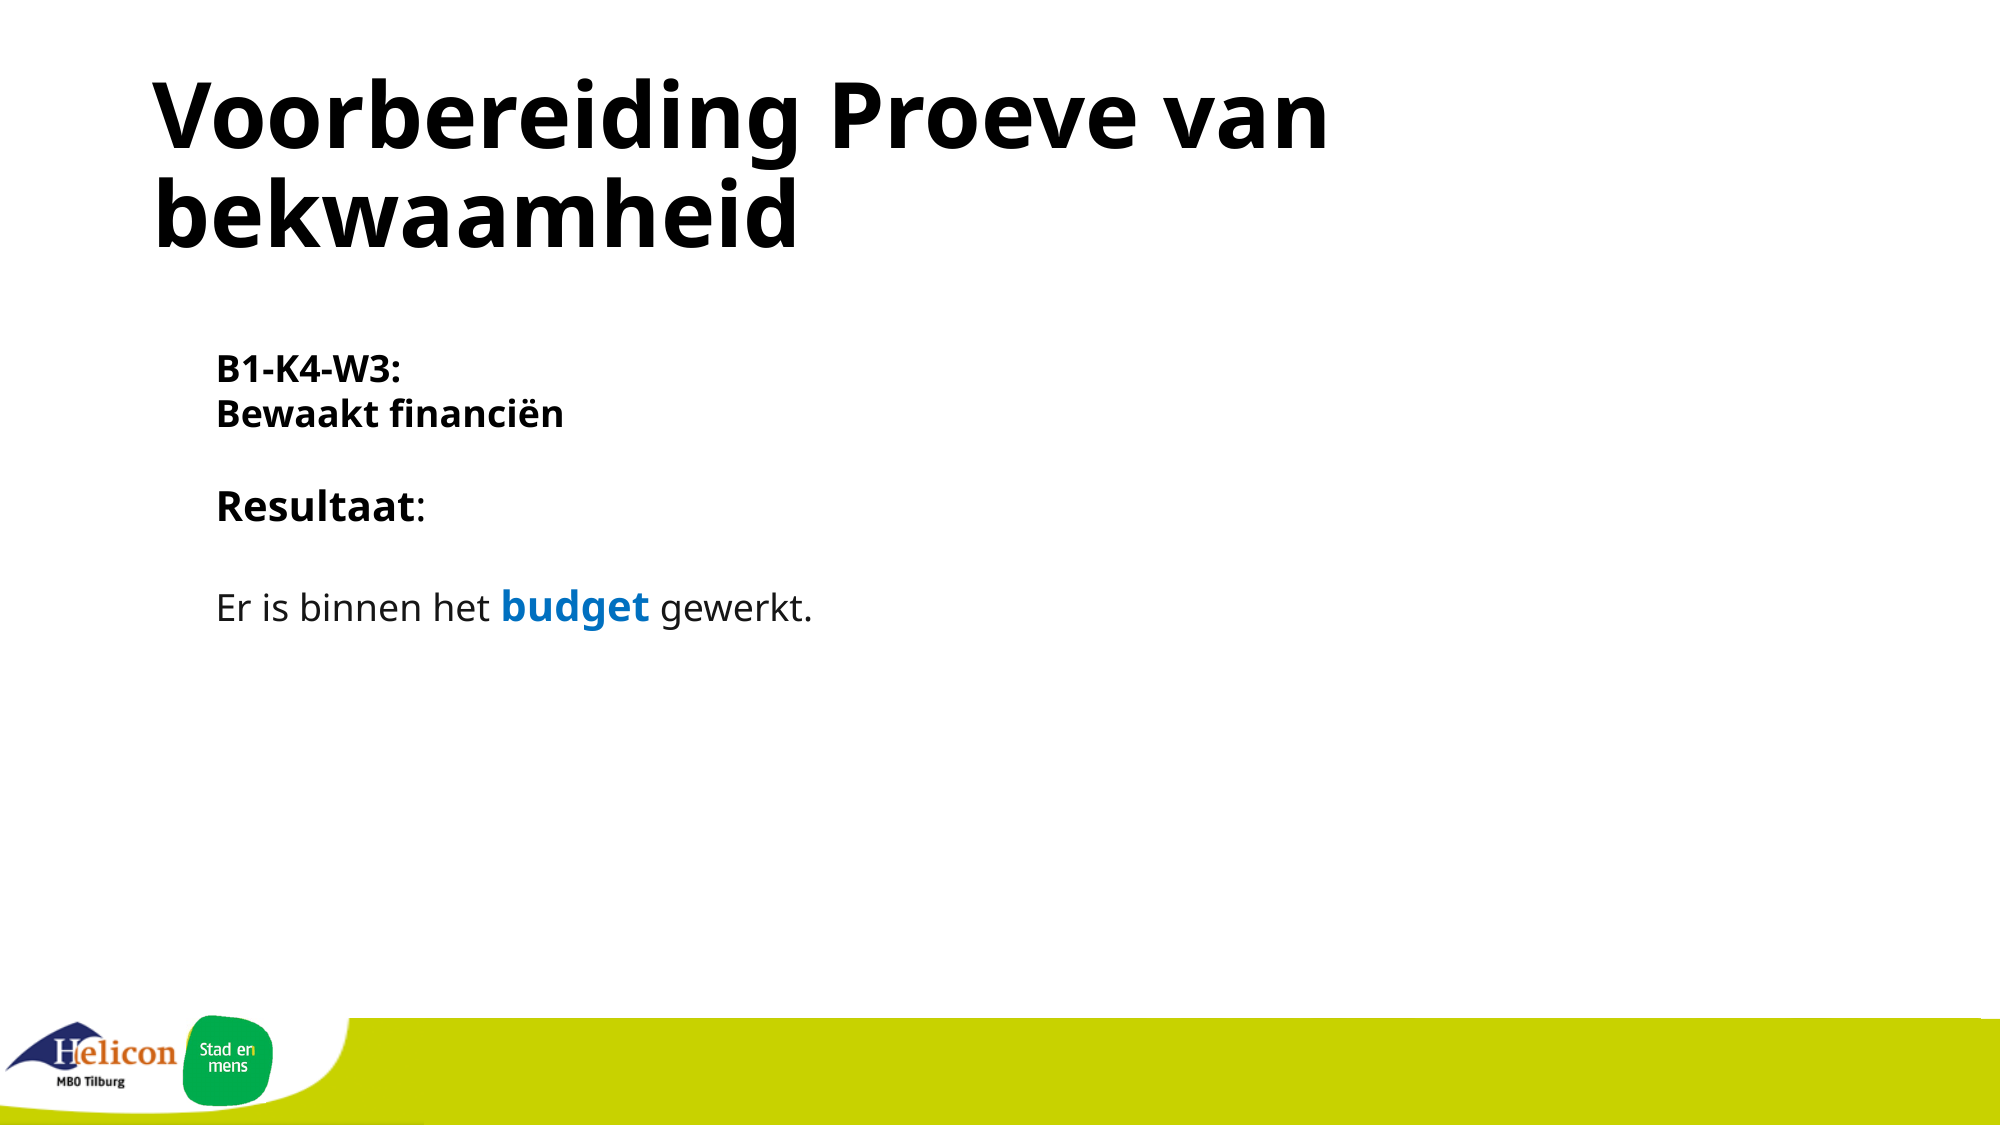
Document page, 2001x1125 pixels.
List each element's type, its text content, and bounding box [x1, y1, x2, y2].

title Voorbereiding Proeve van bekwaamheid [137, 59, 1863, 278]
text_box B1-K4-W3: Bewaakt financiën Resultaat: Er is binnen het budget gewerkt. [200, 337, 1736, 733]
picture [0, 1013, 424, 1125]
